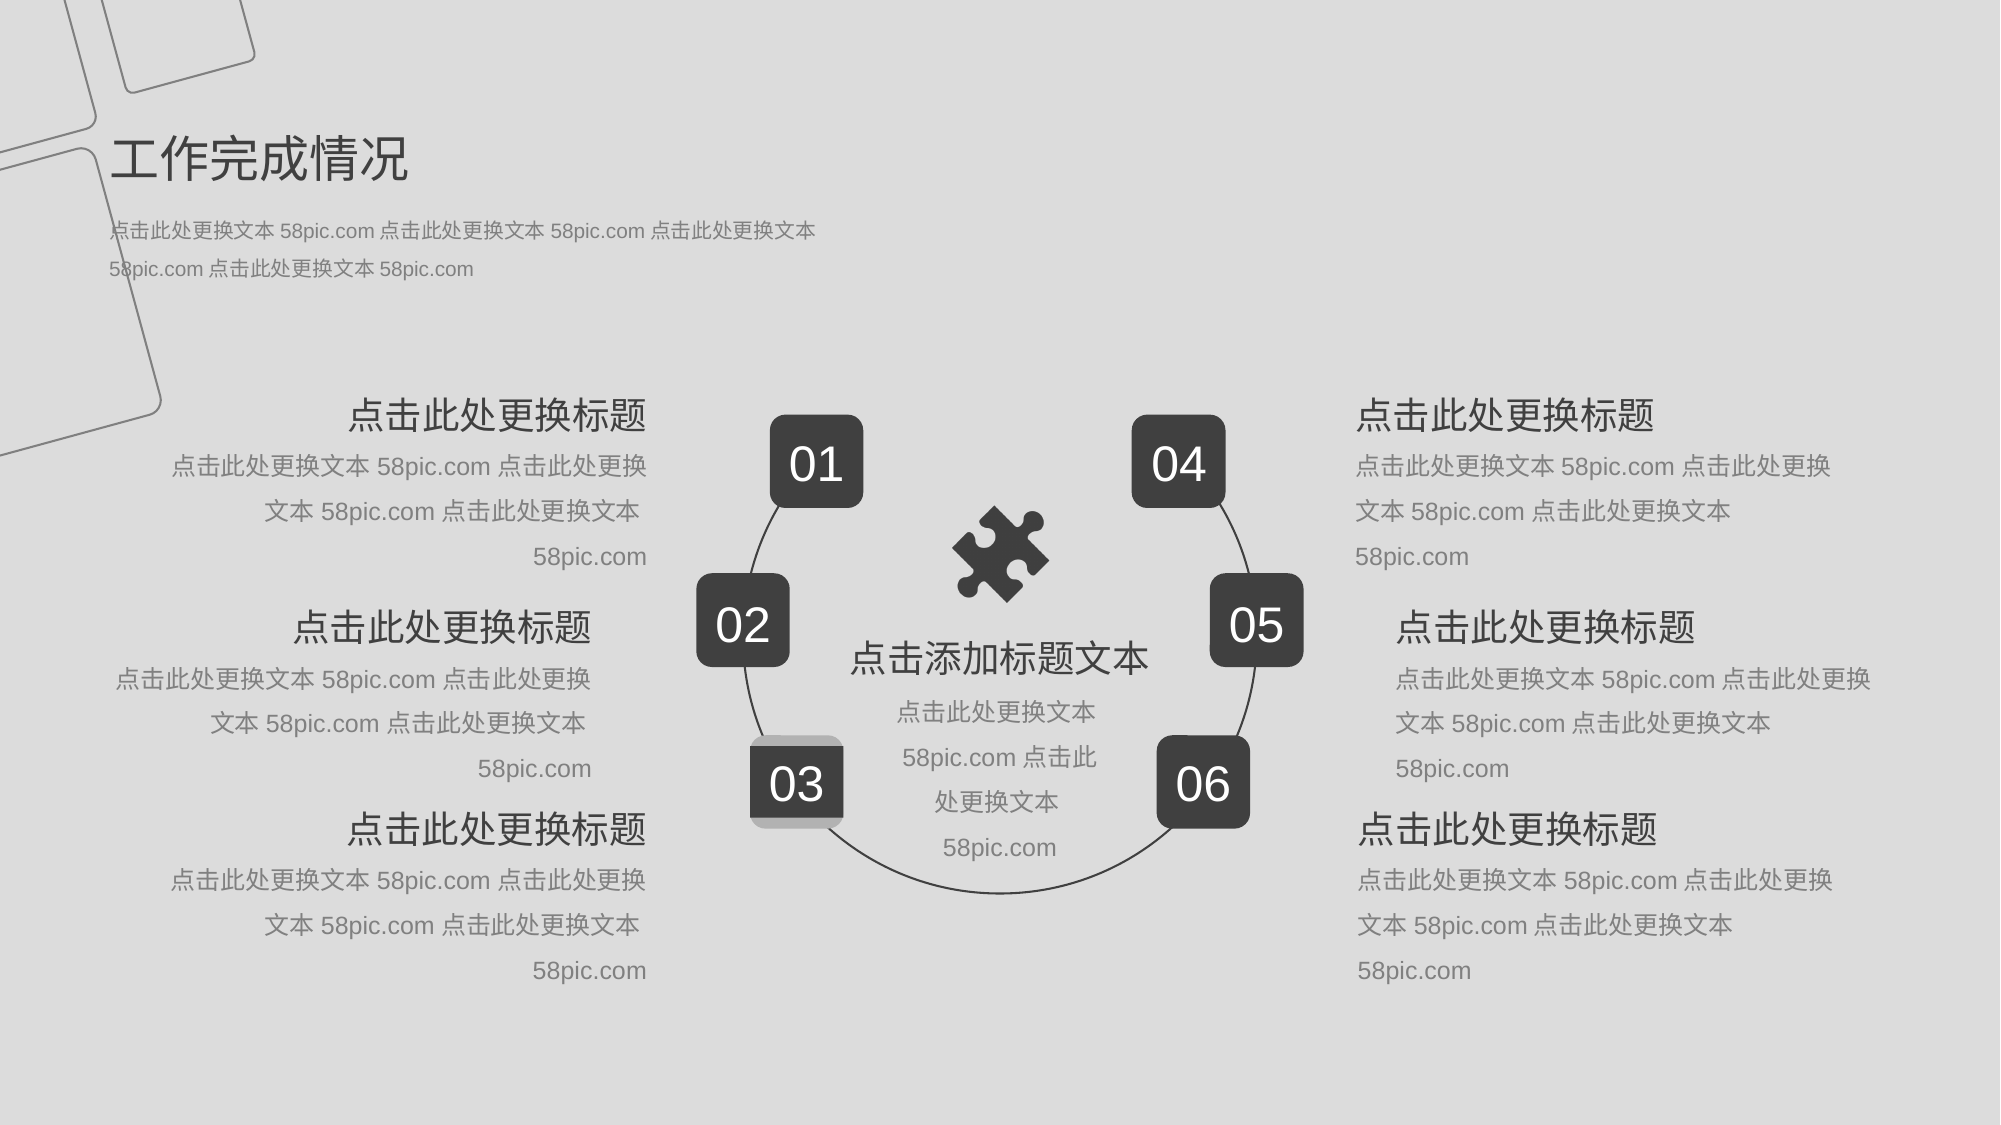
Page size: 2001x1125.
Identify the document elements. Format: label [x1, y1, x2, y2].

text_box [98, 364, 1890, 949]
text_box [0, 0, 895, 449]
